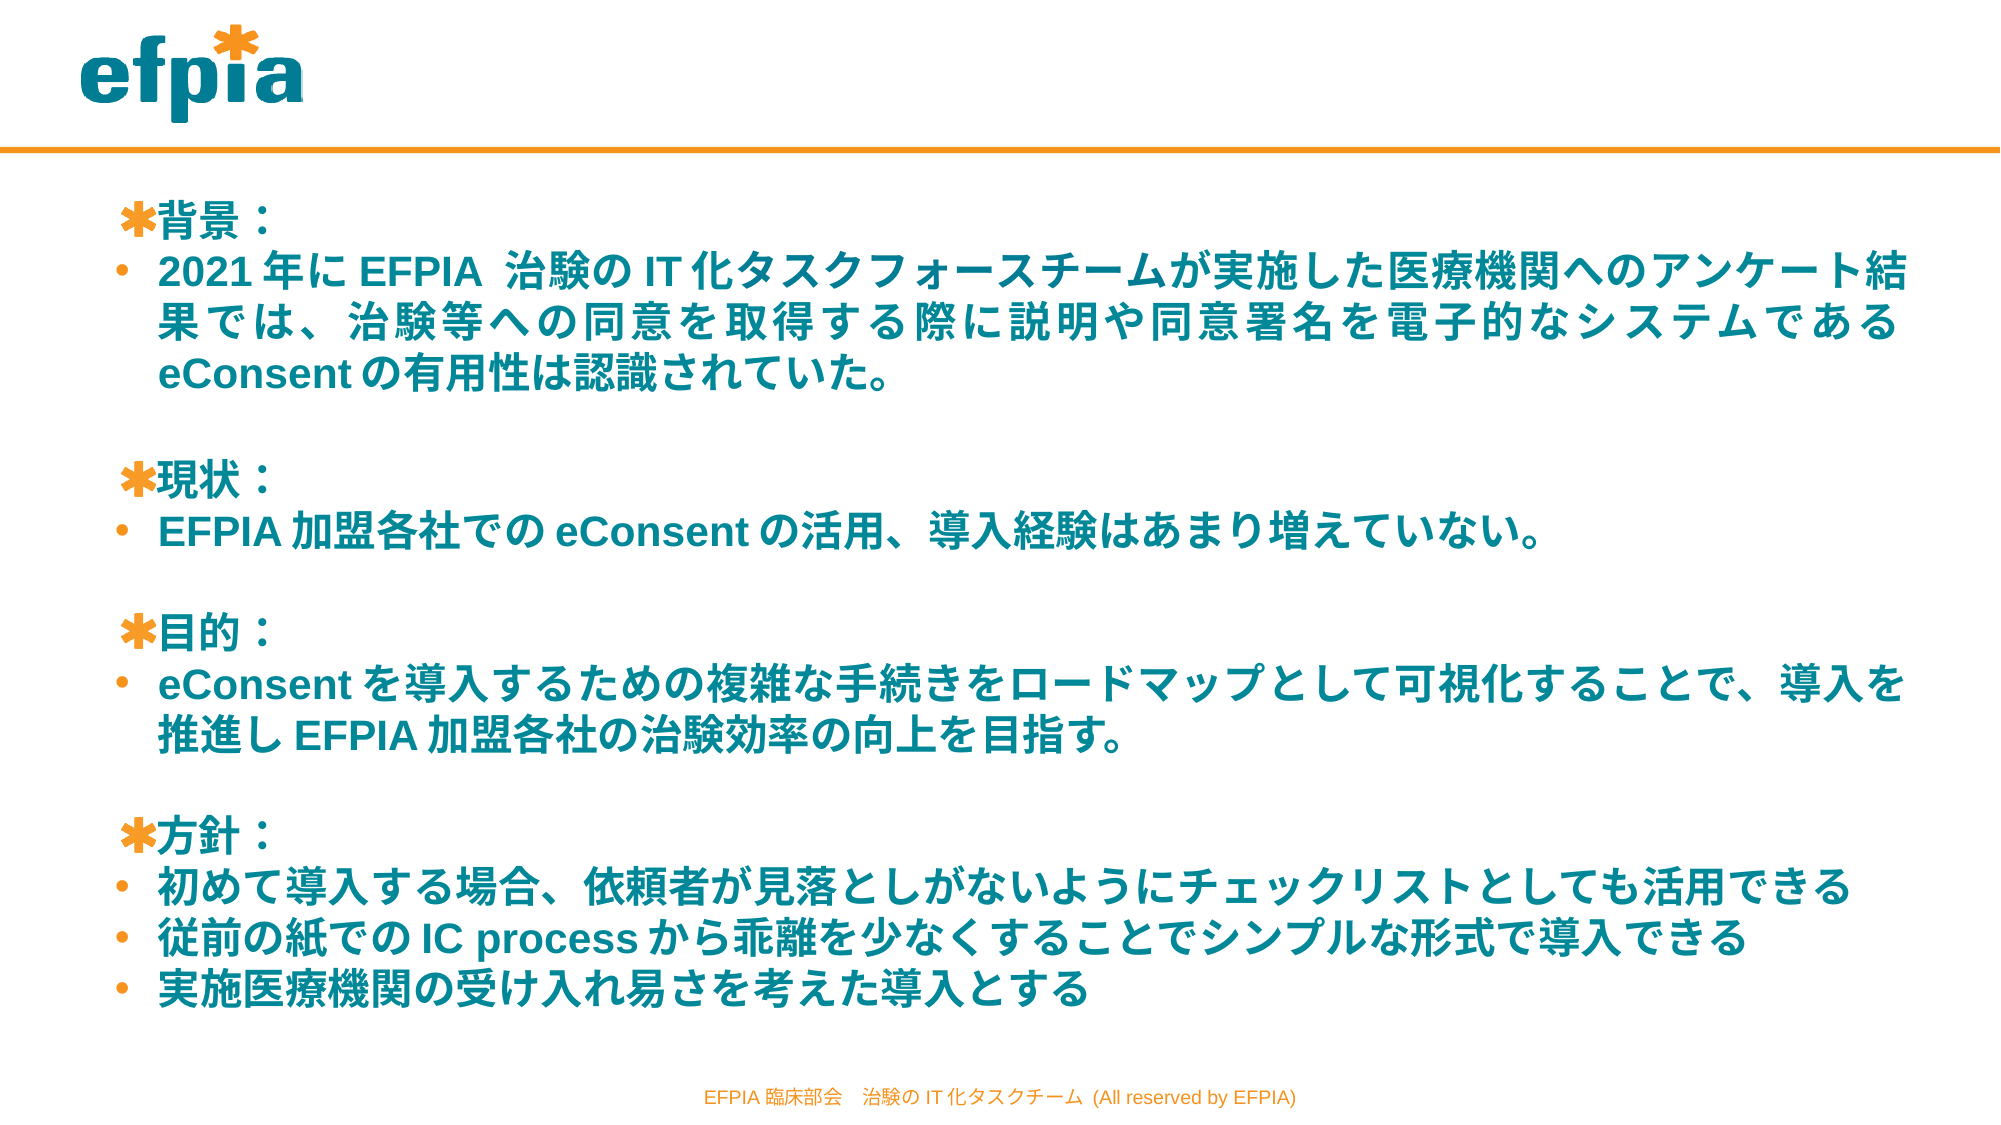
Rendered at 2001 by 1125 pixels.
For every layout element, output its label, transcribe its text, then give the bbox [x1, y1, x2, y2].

picture [121, 461, 156, 497]
picture [121, 817, 156, 853]
picture [121, 613, 156, 649]
picture [121, 201, 156, 237]
picture [66, 16, 755, 175]
list 背景： 2021年にEFPIA 治験のIT化タスクフォースチームが実施した医療機関へのアンケート結果では、治験等への同意を取得する際に説明や同意署名を電子的なシステムであるeConsentの有用性は認識されていた。 現状： EFPIA加盟各社でのeConsentの活用、導入経験はあまり増えていない。 目的： eConsentを導入するための複雑な手続きをロードマップとして可視化することで、導入を推進しEFPIA加盟各社の治験効率の向上を目指す。 方針： 初めて導入する場合、依頼者が見落としがないようにチェックリストとしても活用できる 従前の紙でのIC processから乖離を少なくすることでシンプルな形式で導入できる 実施医療機関の受け入れ易さを考えた導入とする [105, 185, 1924, 1023]
footer EFPIA臨床部会 治験のIT化タスクチーム (All reserved by EFPIA) [646, 1077, 1354, 1116]
